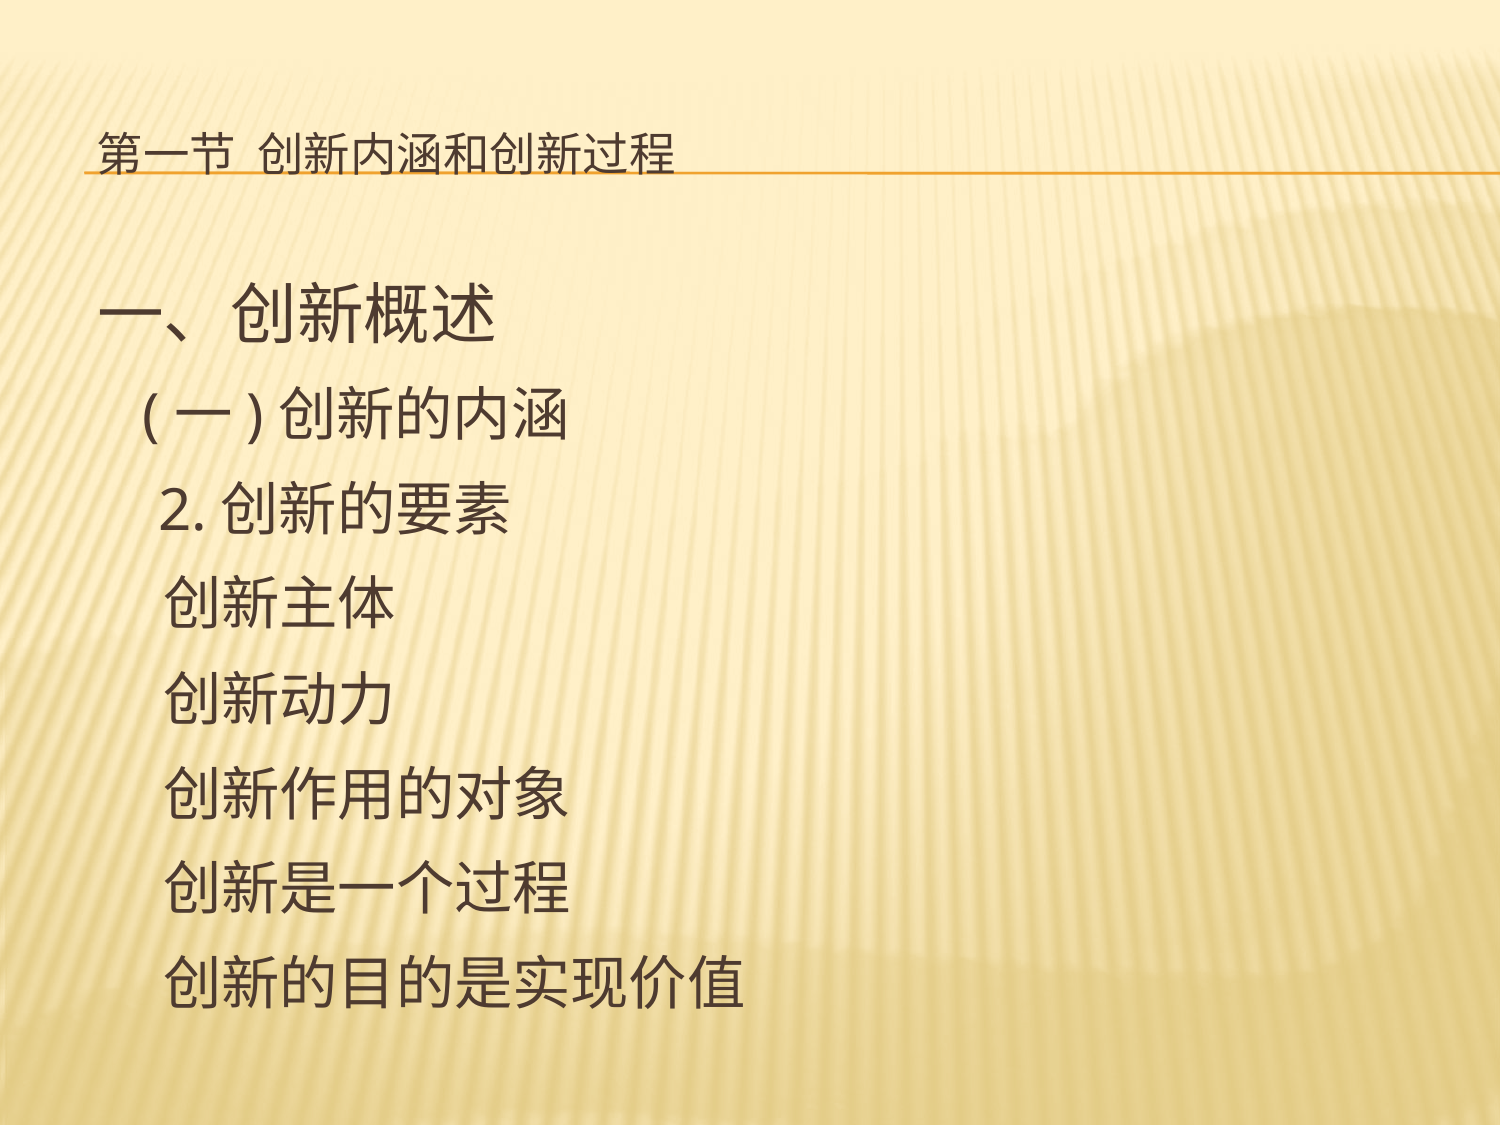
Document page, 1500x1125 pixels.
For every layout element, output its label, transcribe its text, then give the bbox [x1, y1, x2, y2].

title 第一节 创新内涵和创新过程 [82, 117, 1432, 245]
list 一、创新概述 (一)创新的内涵 2.创新的要素 创新主体 创新动力 创新作用的对象 创新是一个过程 创新的目的是实现价值 [81, 264, 1433, 1060]
